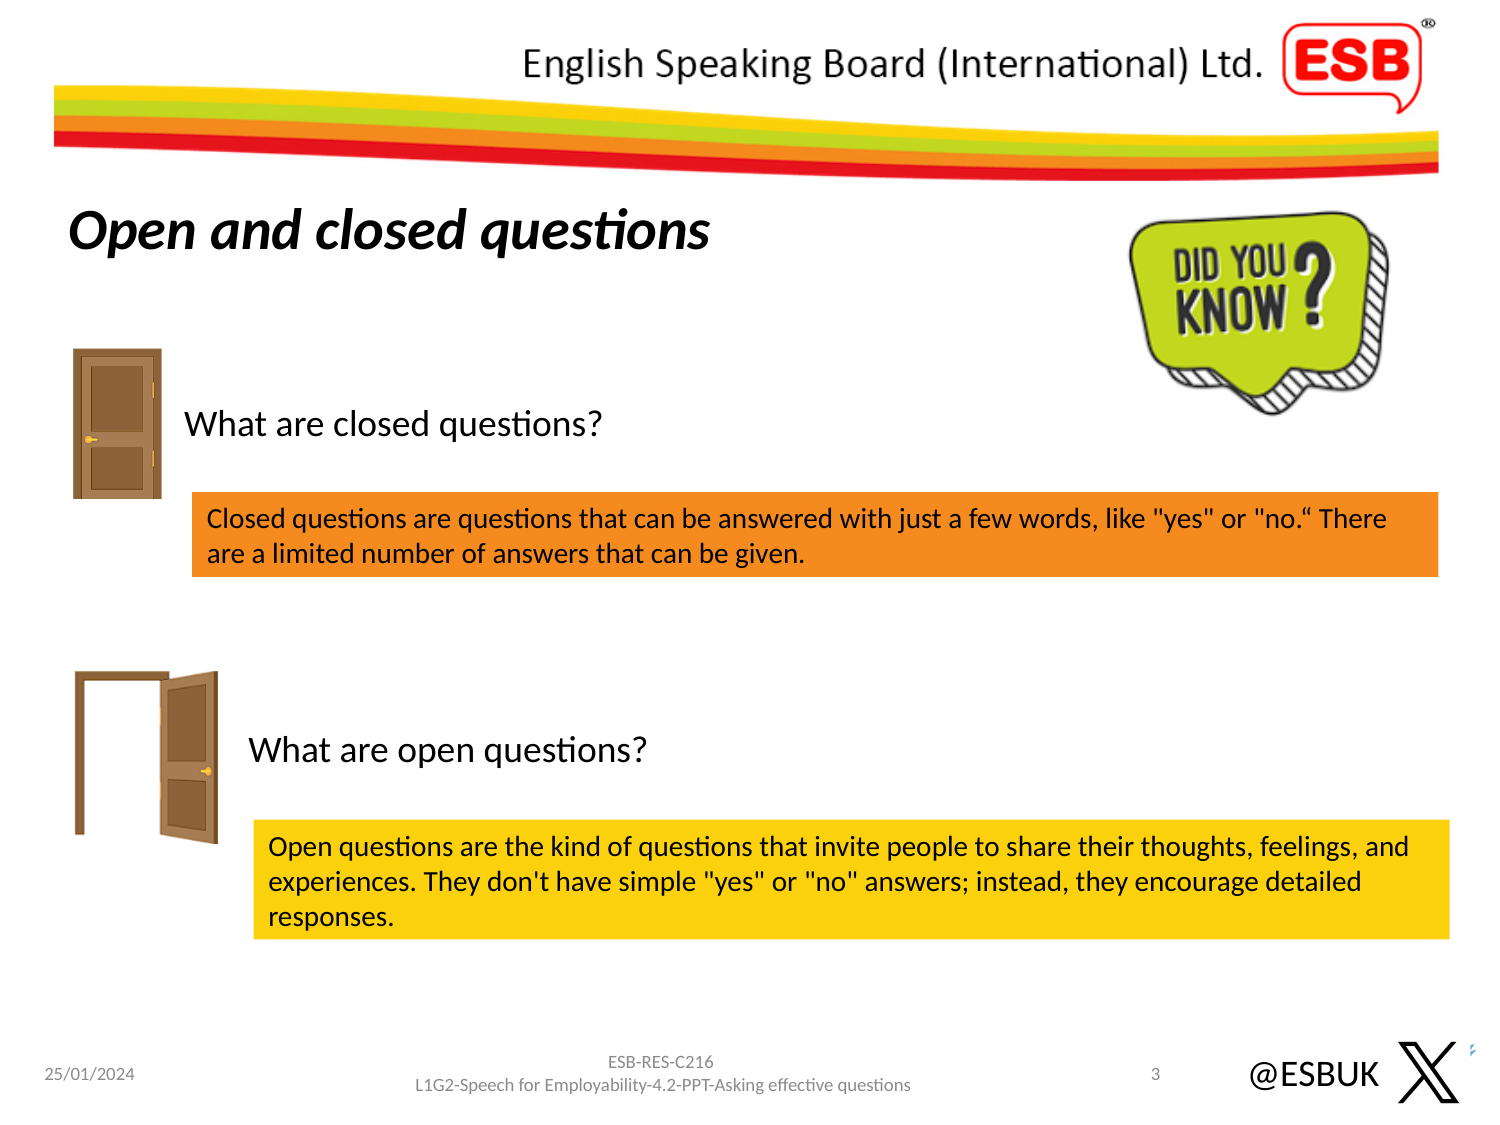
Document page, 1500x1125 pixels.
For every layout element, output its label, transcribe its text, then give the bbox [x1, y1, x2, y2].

picture [1112, 193, 1416, 431]
picture [0, 0, 1500, 189]
footer ESB-RES-C216 L1G2-Speech for Employability-4.2-PPT-Asking effective questions [395, 1042, 930, 1103]
title Open and closed questions [53, 183, 1347, 279]
picture [66, 340, 170, 505]
slide_number 3 [930, 1042, 1176, 1103]
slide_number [29, 1042, 367, 1103]
text_box Open questions are the kind of questions that invite people to share their thoughts, feelings, and experiences. They don't have simple "yes" or "no" answers; instead, they encourage detailed responses. [253, 819, 1450, 940]
picture [1390, 1029, 1476, 1116]
text_box What are open questions? [244, 717, 1064, 778]
text_box What are closed questions? [170, 392, 1000, 452]
picture [50, 656, 244, 868]
text_box Closed questions are questions that can be answered with just a few words, like "yes" or "no.“ There are a limited number of answers that can be given. [192, 492, 1439, 577]
